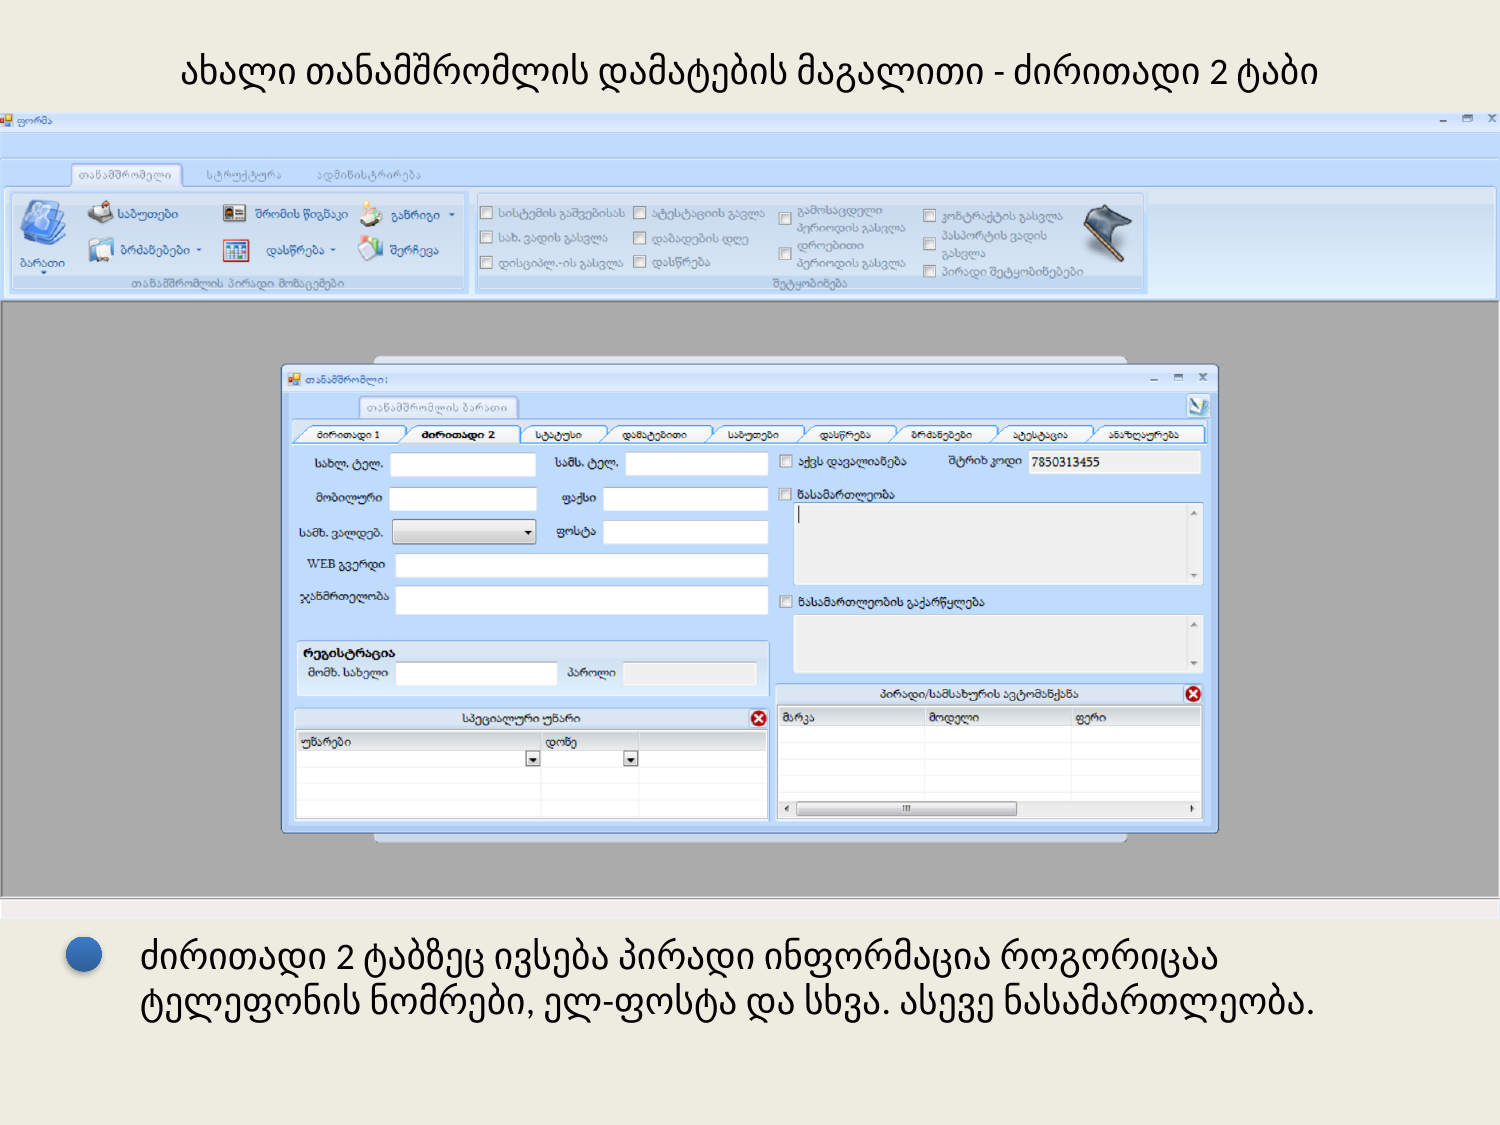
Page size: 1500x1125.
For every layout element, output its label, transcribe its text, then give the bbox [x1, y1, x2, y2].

text_box [66, 936, 102, 972]
picture [0, 112, 1500, 919]
text_box ძირითადი 2 ტაბზეც ივსება პირადი ინფორმაცია როგორიცაა ტელეფონის ნომრები, ელ-ფოსტა და სხვა. ასევე ნასამართლეობა. [124, 928, 1461, 1030]
text_box ახალი თანამშრომლის დამატების მაგალითი - ძირითადი 2 ტაბი [81, 39, 1418, 100]
